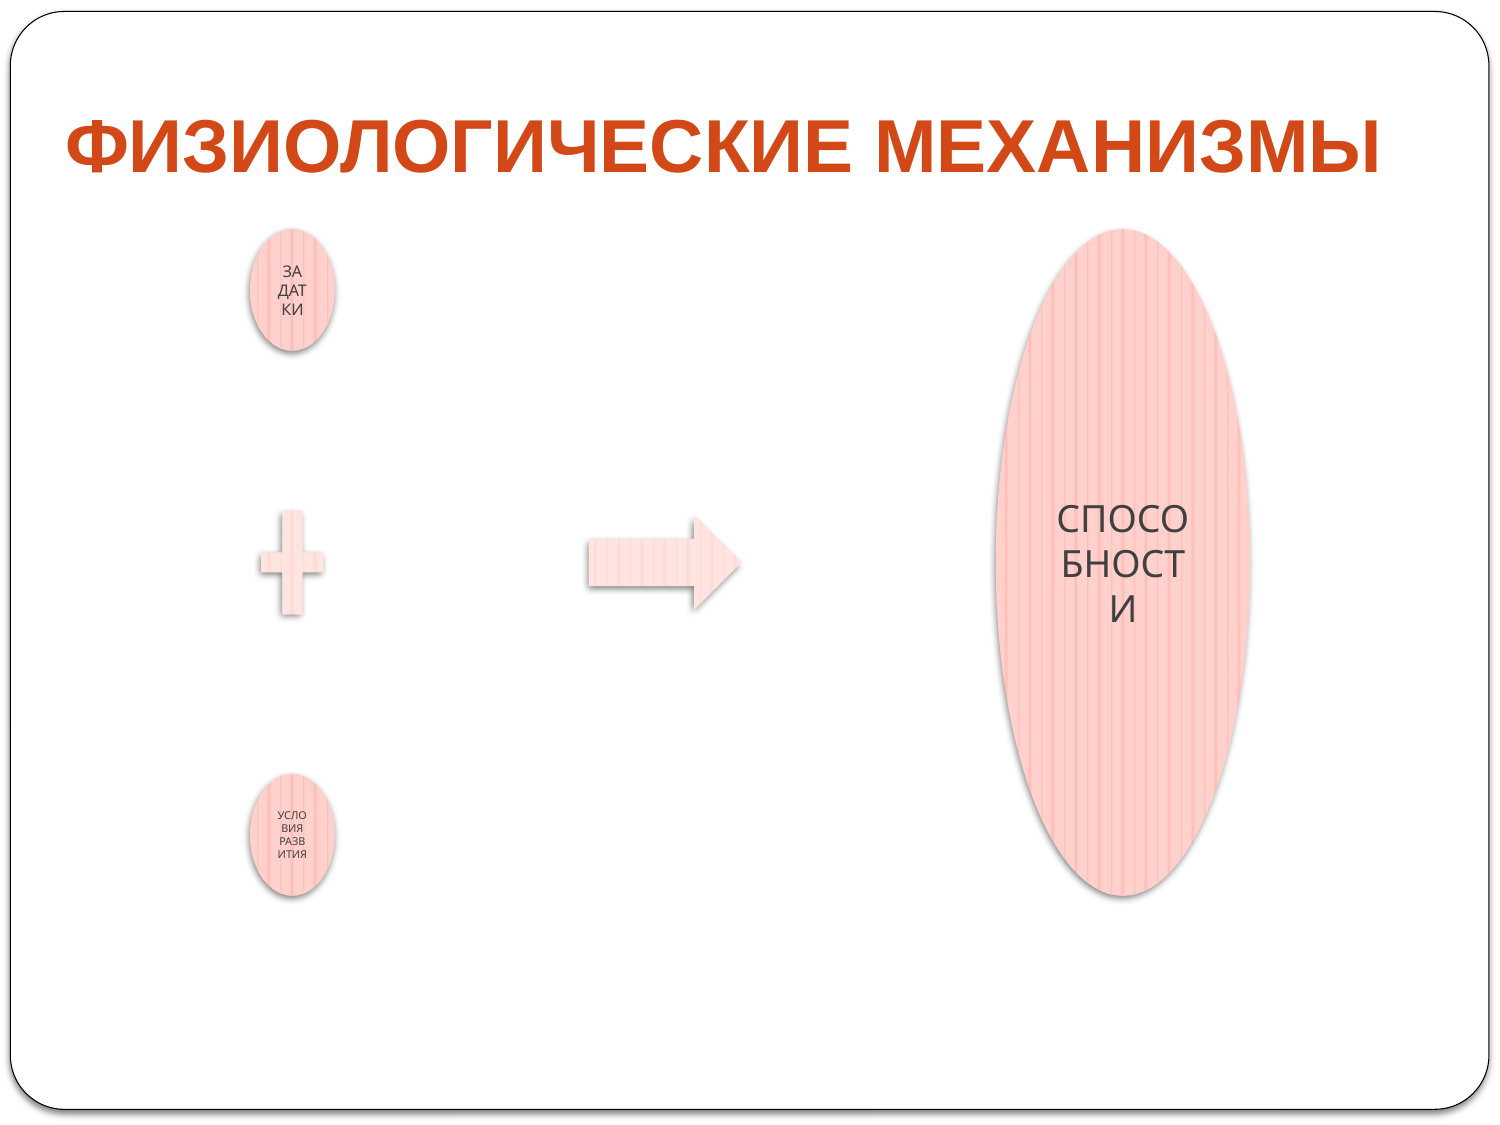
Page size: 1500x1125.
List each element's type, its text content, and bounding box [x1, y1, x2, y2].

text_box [249, 228, 1251, 897]
text_box ФИЗИОЛОГИЧЕСКИЕ МЕХАНИЗМЫ [50, 90, 1399, 195]
